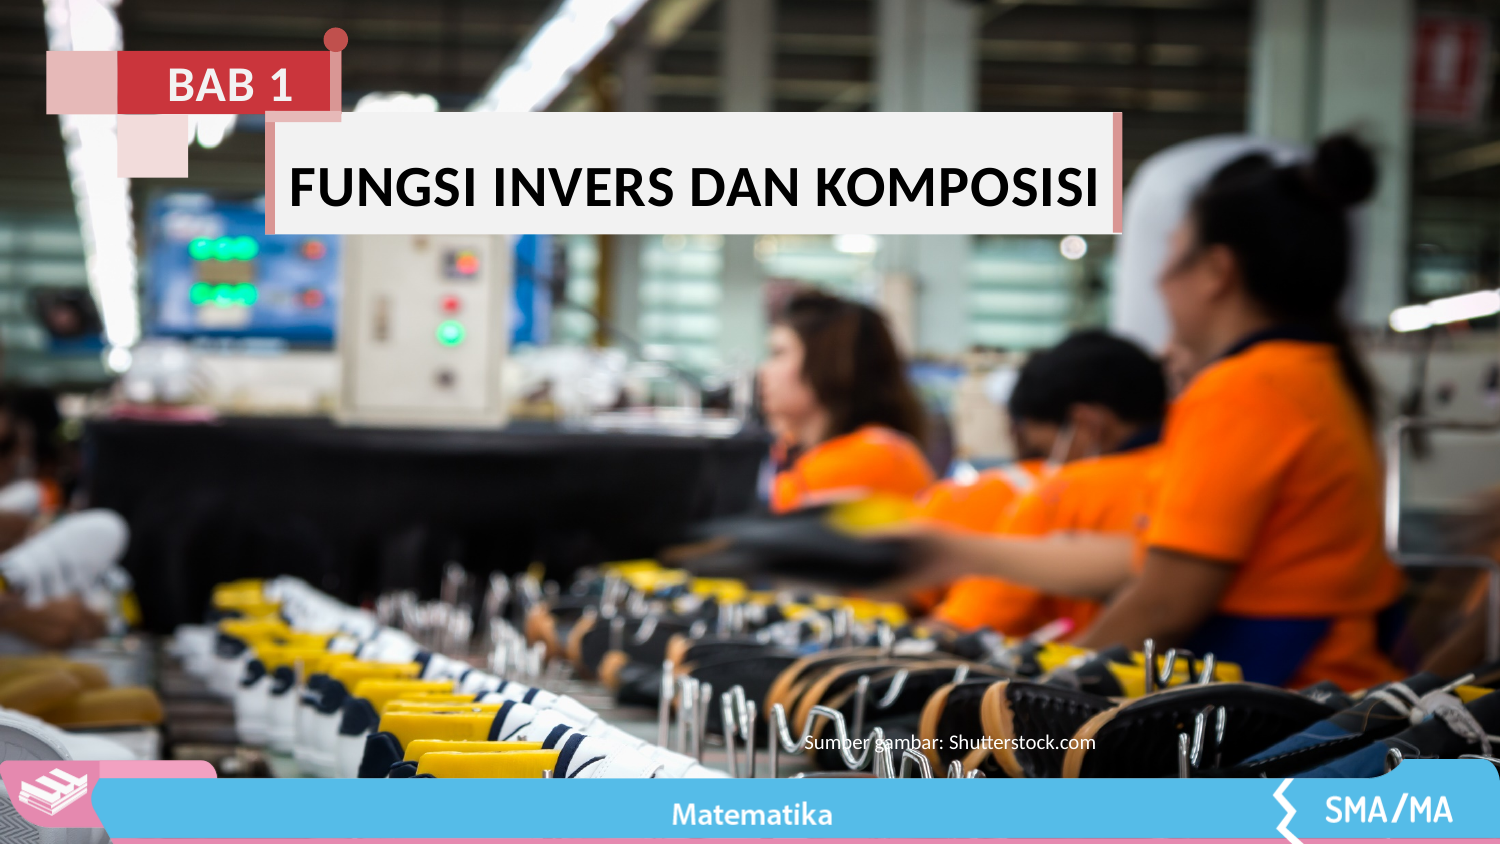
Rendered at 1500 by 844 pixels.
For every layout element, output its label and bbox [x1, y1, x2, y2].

picture [0, 0, 1500, 844]
text_box [353, 111, 1132, 235]
text_box [46, 43, 259, 178]
text_box [264, 27, 349, 235]
